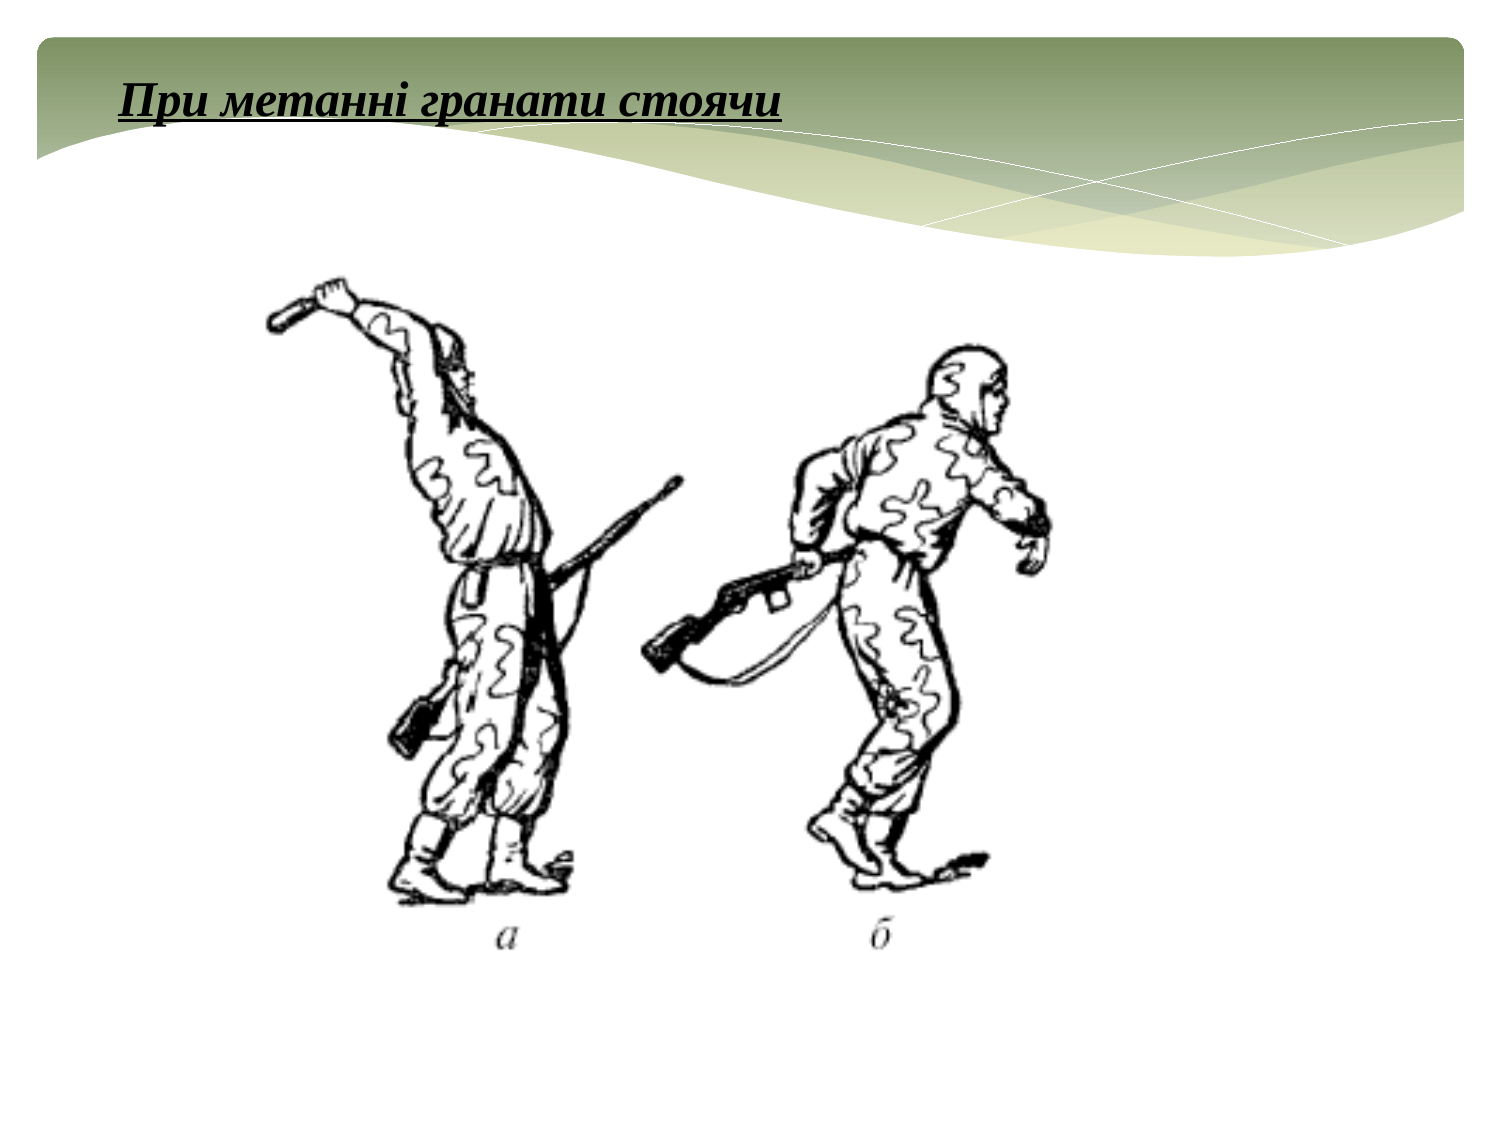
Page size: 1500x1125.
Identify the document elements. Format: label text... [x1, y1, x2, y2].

picture [194, 271, 1152, 965]
text_box При метанні гранати стоячи [103, 58, 810, 134]
